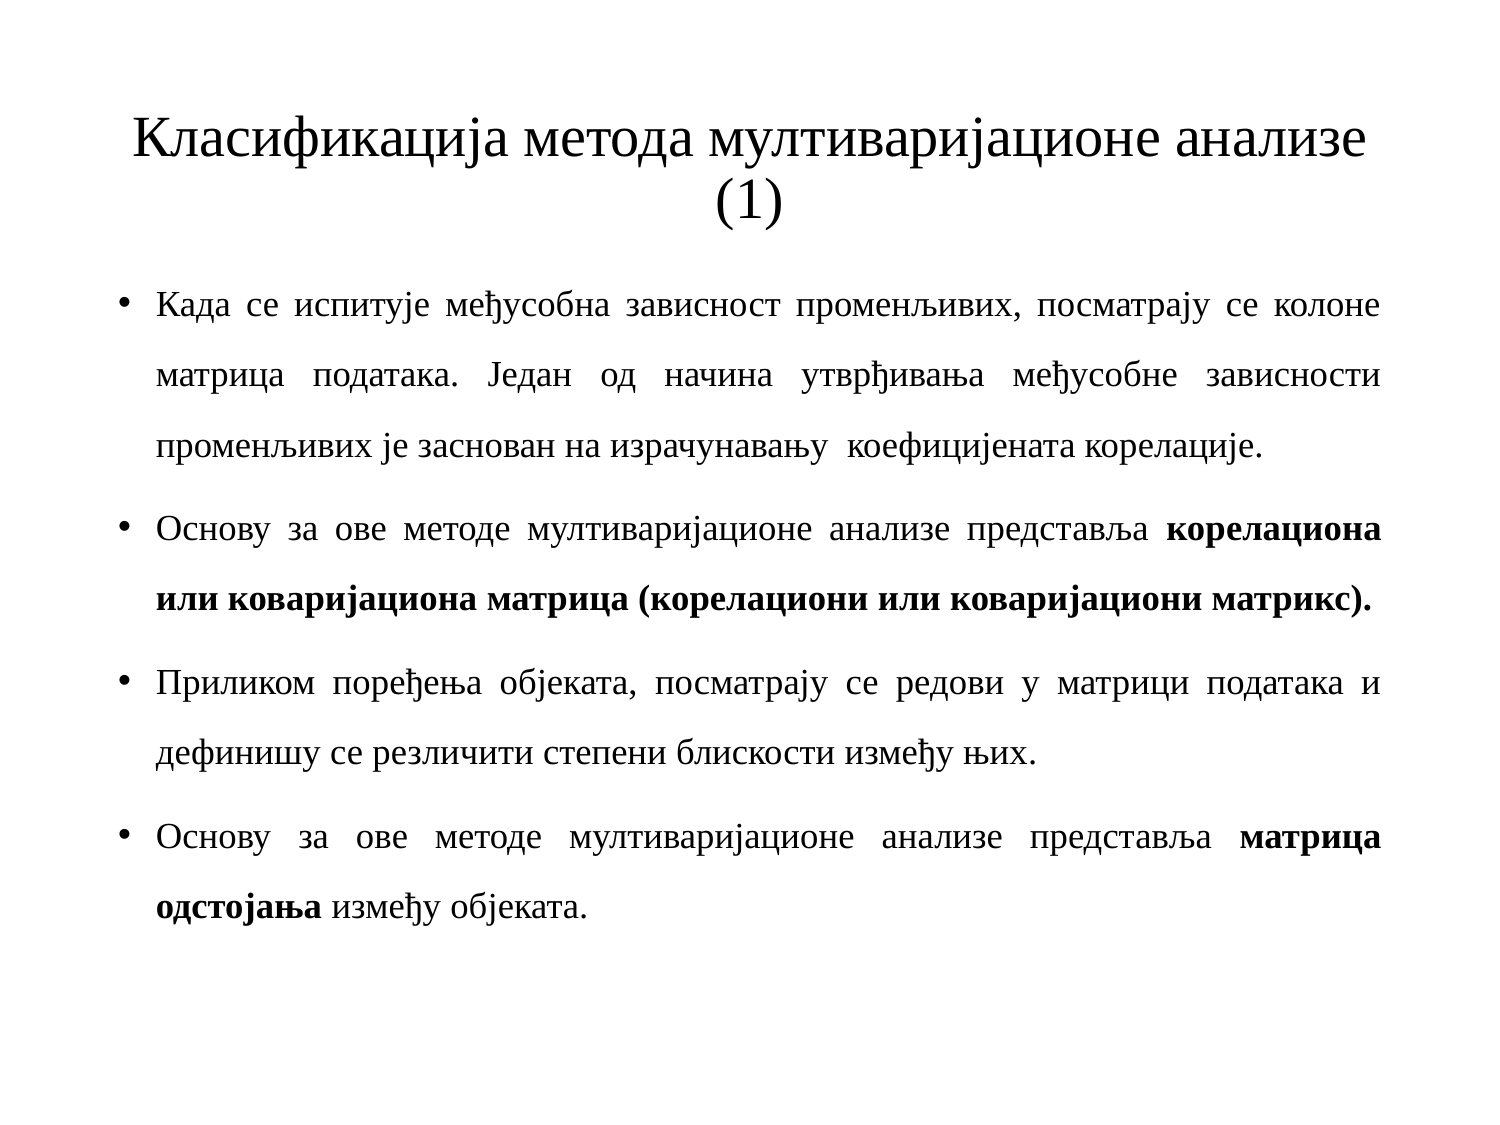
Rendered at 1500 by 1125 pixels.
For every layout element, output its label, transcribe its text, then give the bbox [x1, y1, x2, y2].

title Класификација метода мултиваријационе анализе (1) [103, 59, 1397, 245]
list Када се испитује међусобна зависност променљивих, посматрају се колоне матрица података. Један од начина утврђивања међусобне зависности променљивих је заснован на израчунавању коефицијената корелације. Основу за ове методе мултиваријационе анализе представља корелациона или коваријациона матрица (корелациони или коваријациони матрикс). Приликом поређења објеката, посматрају се редови у матрици података и дефинишу се резличити степени блискости између њих. Основу за ове методе мултиваријационе анализе представља матрица одстојања између објеката. [103, 245, 1397, 1014]
